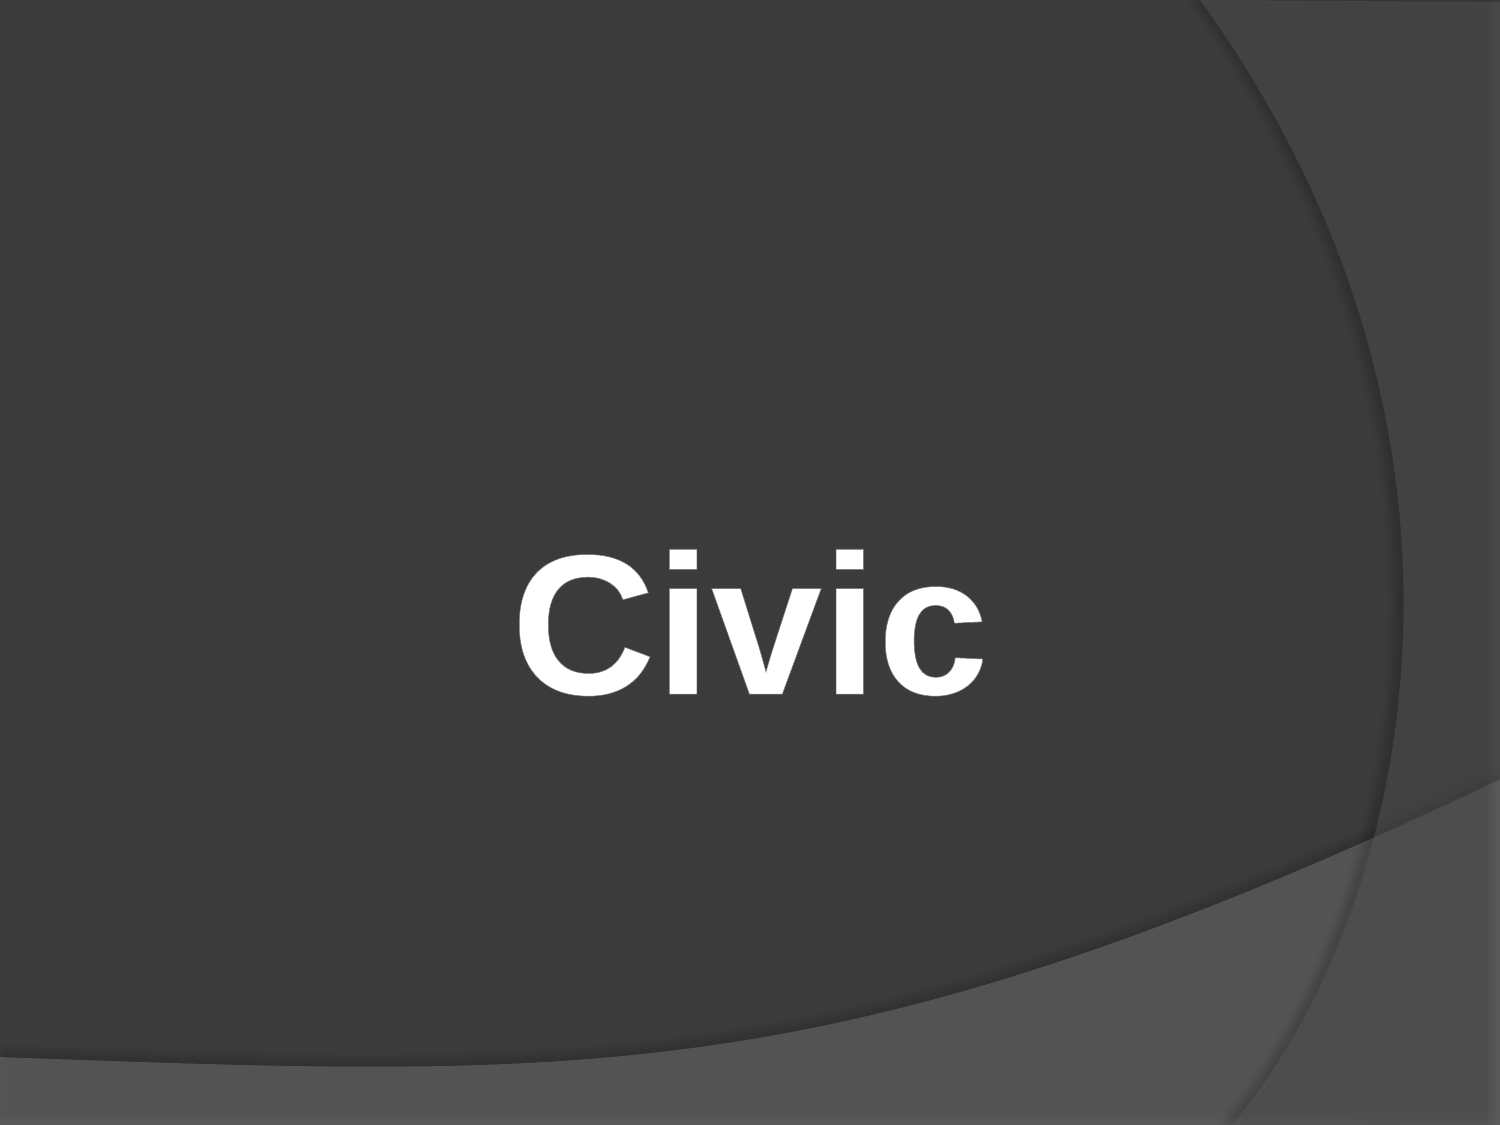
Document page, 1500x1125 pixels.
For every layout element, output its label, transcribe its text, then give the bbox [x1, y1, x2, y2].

text_box Civic [495, 486, 1004, 742]
